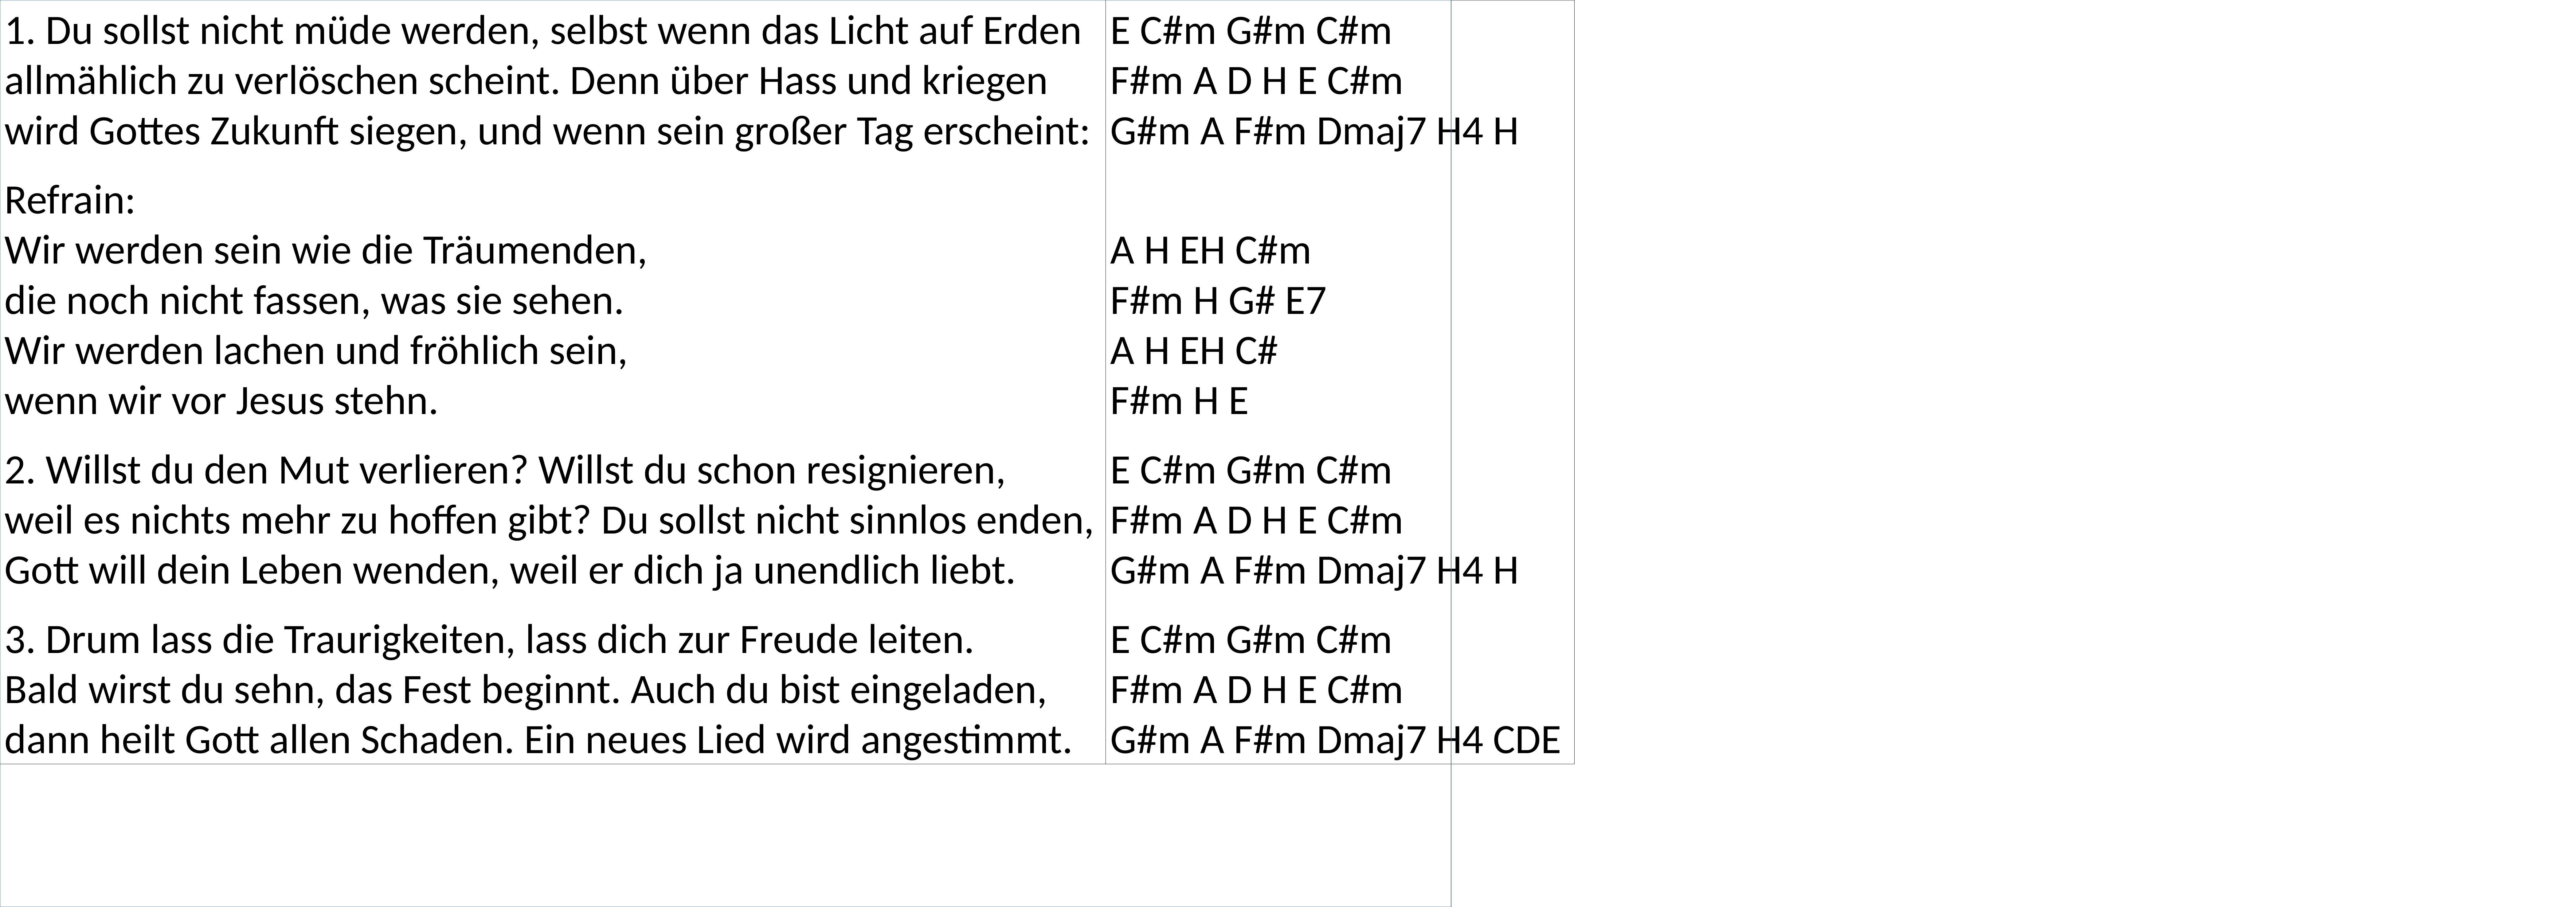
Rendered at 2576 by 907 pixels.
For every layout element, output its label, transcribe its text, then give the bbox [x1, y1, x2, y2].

text_box [0, 0, 1451, 907]
text_box E C#m G#m C#m F#m A D H E C#m G#m A F#m Dmaj7 H4 H A H EH C#m F#m H G# E7 A H EH C# F#m H E E C#m G#m C#m F#m A D H E C#m G#m A F#m Dmaj7 H4 H E C#m G#m C#m F#m A D H E C#m G#m A F#m Dmaj7 H4 CDE [1451, 0, 1575, 764]
